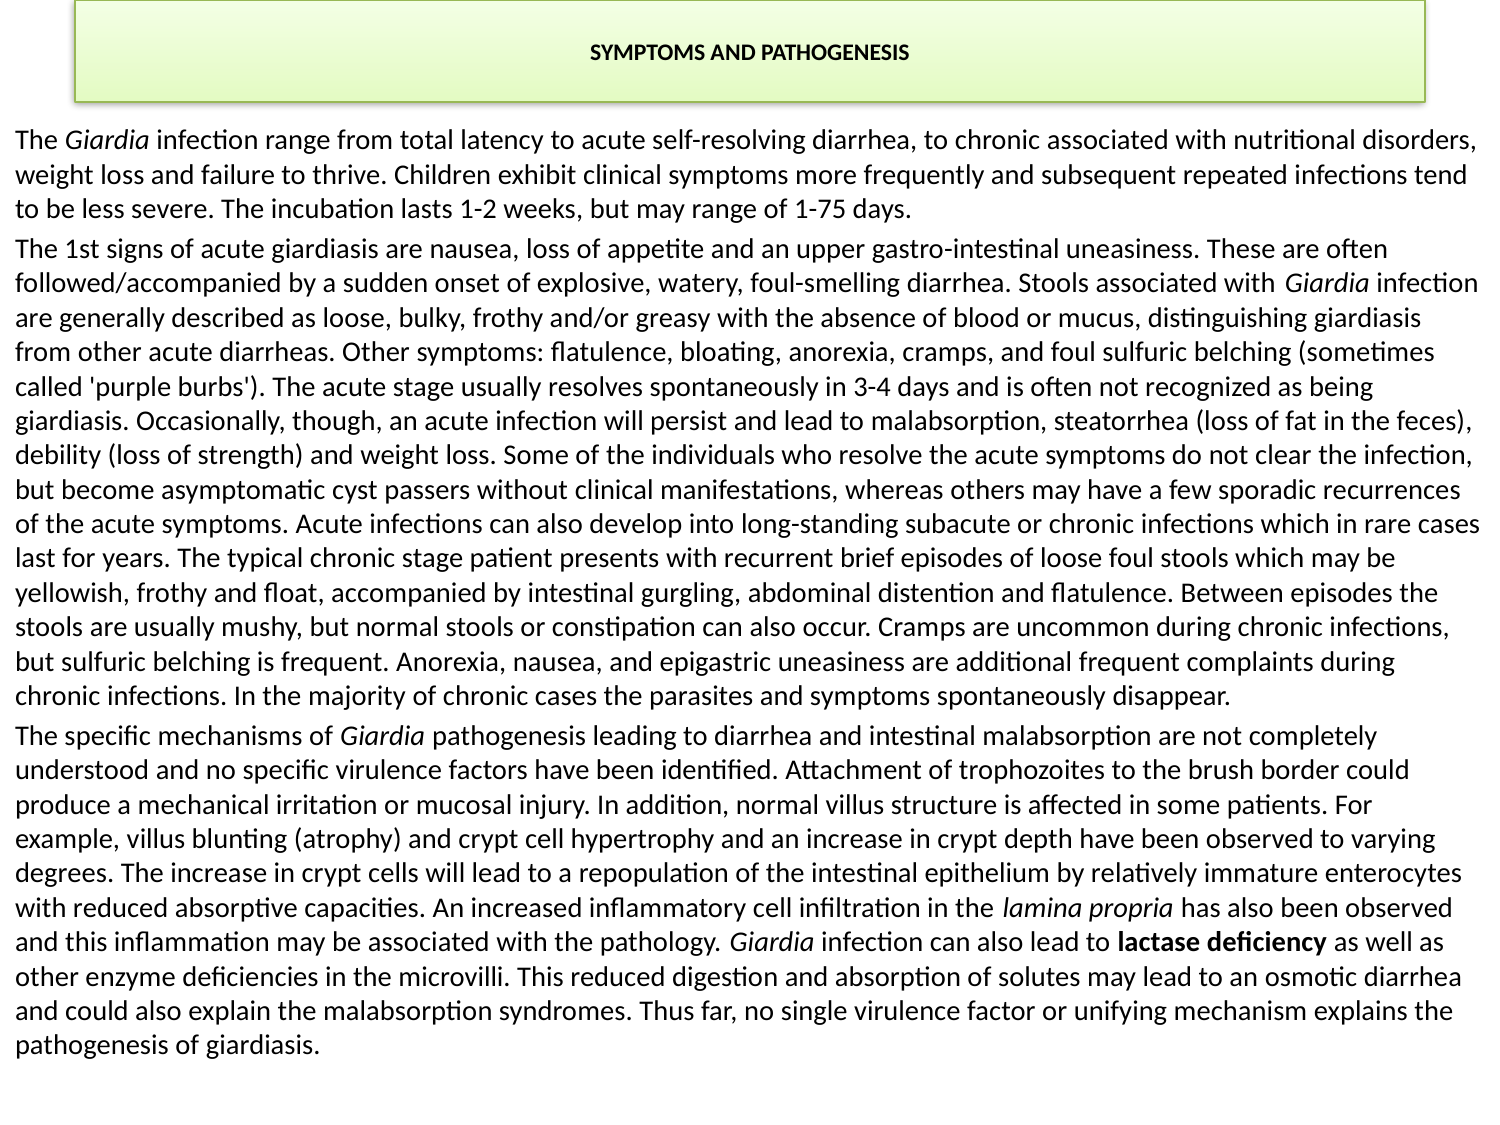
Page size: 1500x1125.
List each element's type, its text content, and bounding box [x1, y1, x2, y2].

title SYMPTOMS AND PATHOGENESIS [74, 0, 1426, 103]
list The Giardia infection range from total latency to acute self-resolving diarrhea, to chronic associated with nutritional disorders, weight loss and failure to thrive. Children exhibit clinical symptoms more frequently and subsequent repeated infections tend to be less severe. The incubation lasts 1-2 weeks, but may range of 1-75 days. The 1st signs of acute giardiasis are nausea, loss of appetite and an upper gastro-intestinal uneasiness. These are often followed/accompanied by a sudden onset of explosive, watery, foul-smelling diarrhea. Stools associated with Giardia infection are generally described as loose, bulky, frothy and/or greasy with the absence of blood or mucus, distinguishing giardiasis from other acute diarrheas. Other symptoms: flatulence, bloating, anorexia, cramps, and foul sulfuric belching (sometimes called 'purple burbs'). The acute stage usually resolves spontaneously in 3-4 days and is often not recognized as being giardiasis. Occasionally, though, an acute infection will persist and lead to malabsorption, steatorrhea (loss of fat in the feces), debility (loss of strength) and weight loss. Some of the individuals who resolve the acute symptoms do not clear the infection, but become asymptomatic cyst passers without clinical manifestations, whereas others may have a few sporadic recurrences of the acute symptoms. Acute infections can also develop into long-standing subacute or chronic infections which in rare cases last for years. The typical chronic stage patient presents with recurrent brief episodes of loose foul stools which may be yellowish, frothy and float, accompanied by intestinal gurgling, abdominal distention and flatulence. Between episodes the stools are usually mushy, but normal stools or constipation can also occur. Cramps are uncommon during chronic infections, but sulfuric belching is frequent. Anorexia, nausea, and epigastric uneasiness are additional frequent complaints during chronic infections. In the majority of chronic cases the parasites and symptoms spontaneously disappear. The specific mechanisms of Giardia pathogenesis leading to diarrhea and intestinal malabsorption are not completely understood and no specific virulence factors have been identified. Attachment of trophozoites to the brush border could produce a mechanical irritation or mucosal injury. In addition, normal villus structure is affected in some patients. For example, villus blunting (atrophy) and crypt cell hypertrophy and an increase in crypt depth have been observed to varying degrees. The increase in crypt cells will lead to a repopulation of the intestinal epithelium by relatively immature enterocytes with reduced absorptive capacities. An increased inflammatory cell infiltration in the lamina propria has also been observed and this inflammation may be associated with the pathology. Giardia infection can also lead to lactase deficiency as well as other enzyme deficiencies in the microvilli. This reduced digestion and absorption of solutes may lead to an osmotic diarrhea and could also explain the malabsorption syndromes. Thus far, no single virulence factor or unifying mechanism explains the pathogenesis of giardiasis. [0, 113, 1500, 1125]
